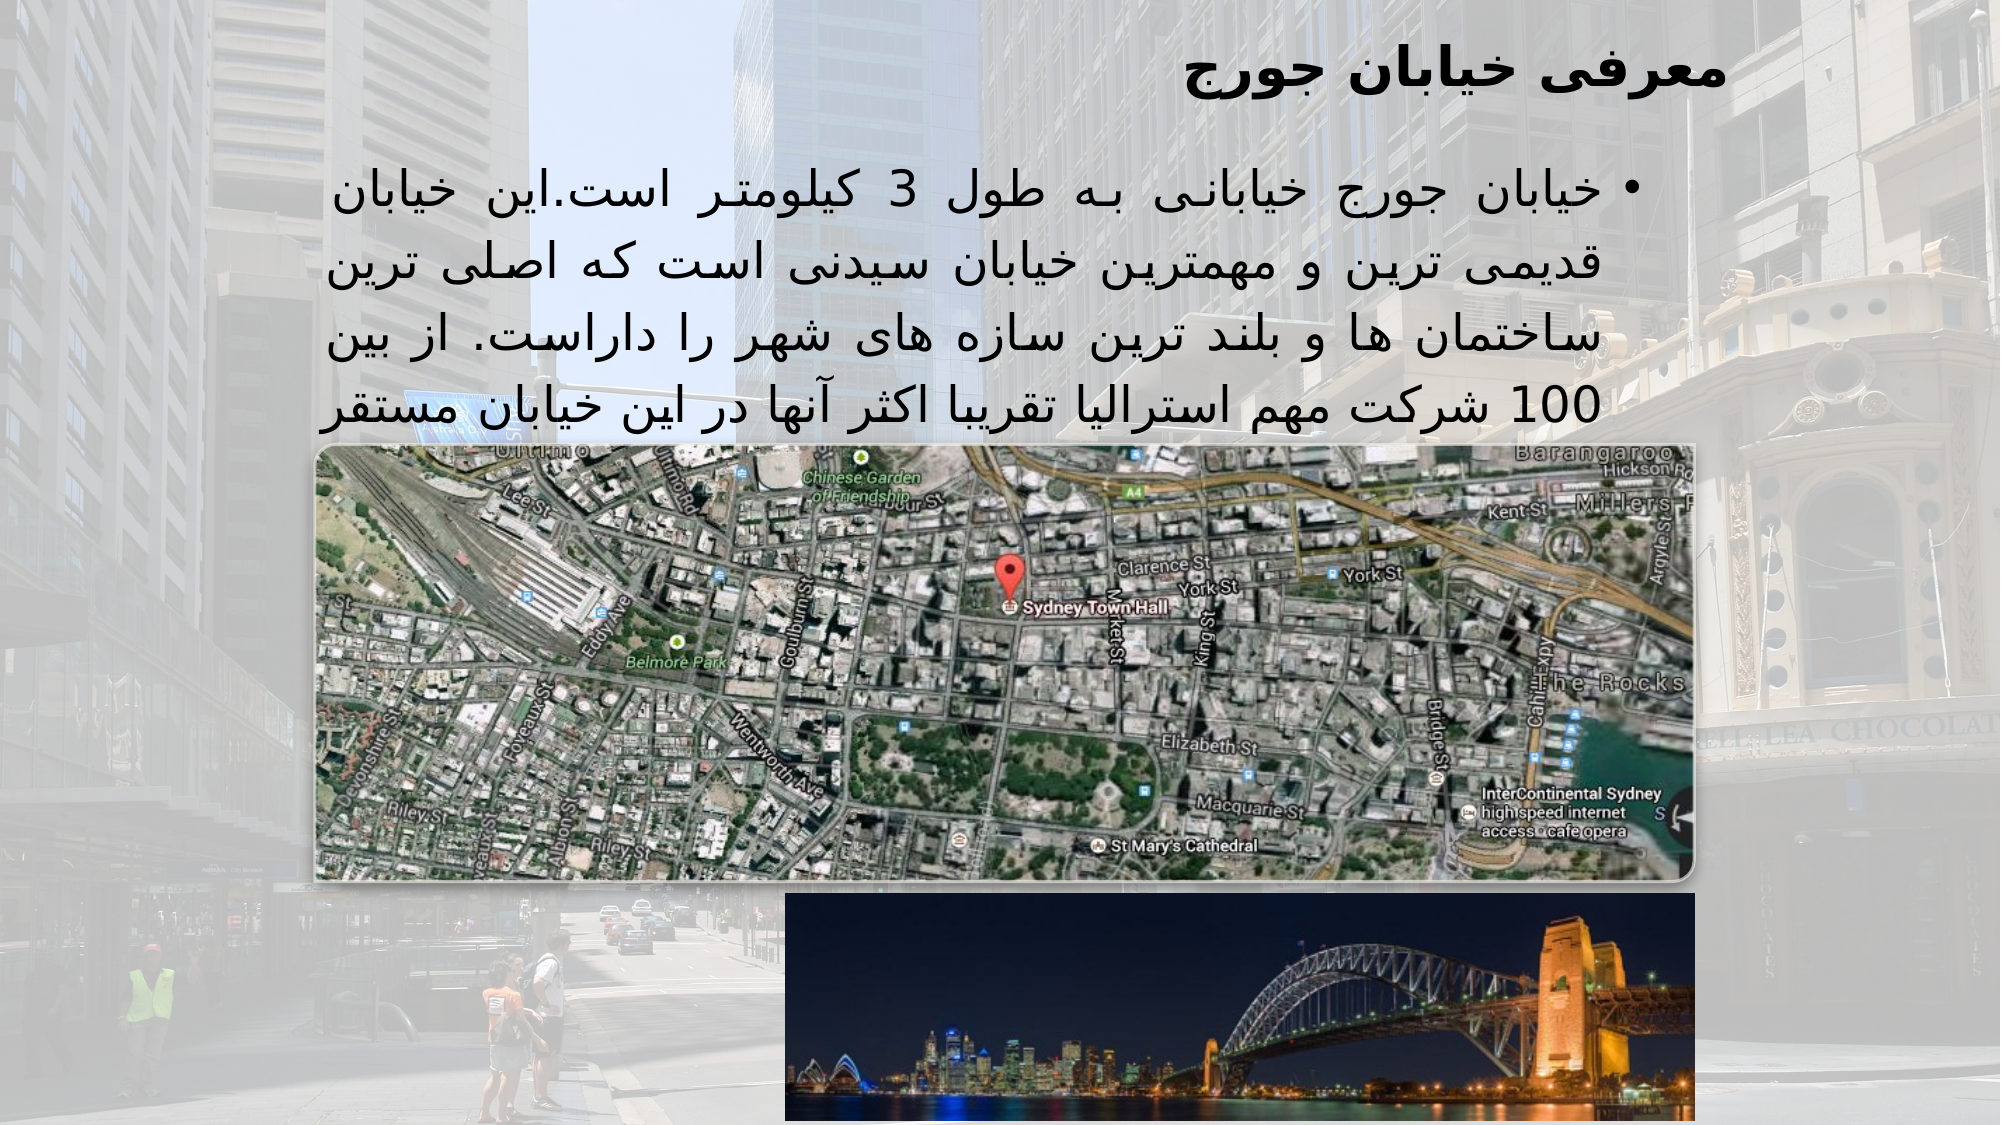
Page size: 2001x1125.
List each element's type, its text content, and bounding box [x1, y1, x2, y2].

picture [784, 892, 1695, 1121]
picture [314, 443, 1695, 882]
list خیابان جورج خیابانی به طول 3 کیلومتر است.این خیابان قدیمی ترین و مهمترین خیابان سیدنی است که اصلی ترین ساختمان ها و بلند ترین سازه های شهر را داراست. از بین 100 شرکت مهم استرالیا تقریبا اکثر آنها در این خیابان مستقر هستند.خیابان از شمالی ترین نقطه سیدنی آغاز و تا نزدیکی پل بندر گاه سیدنی و جنوب شهر و ایستگاه مرکزی امتداد دارد جایی که راه آهن اصلی شهر مستقر است. [305, 137, 1656, 461]
title معرفی خیابان جورج [395, 30, 1746, 107]
